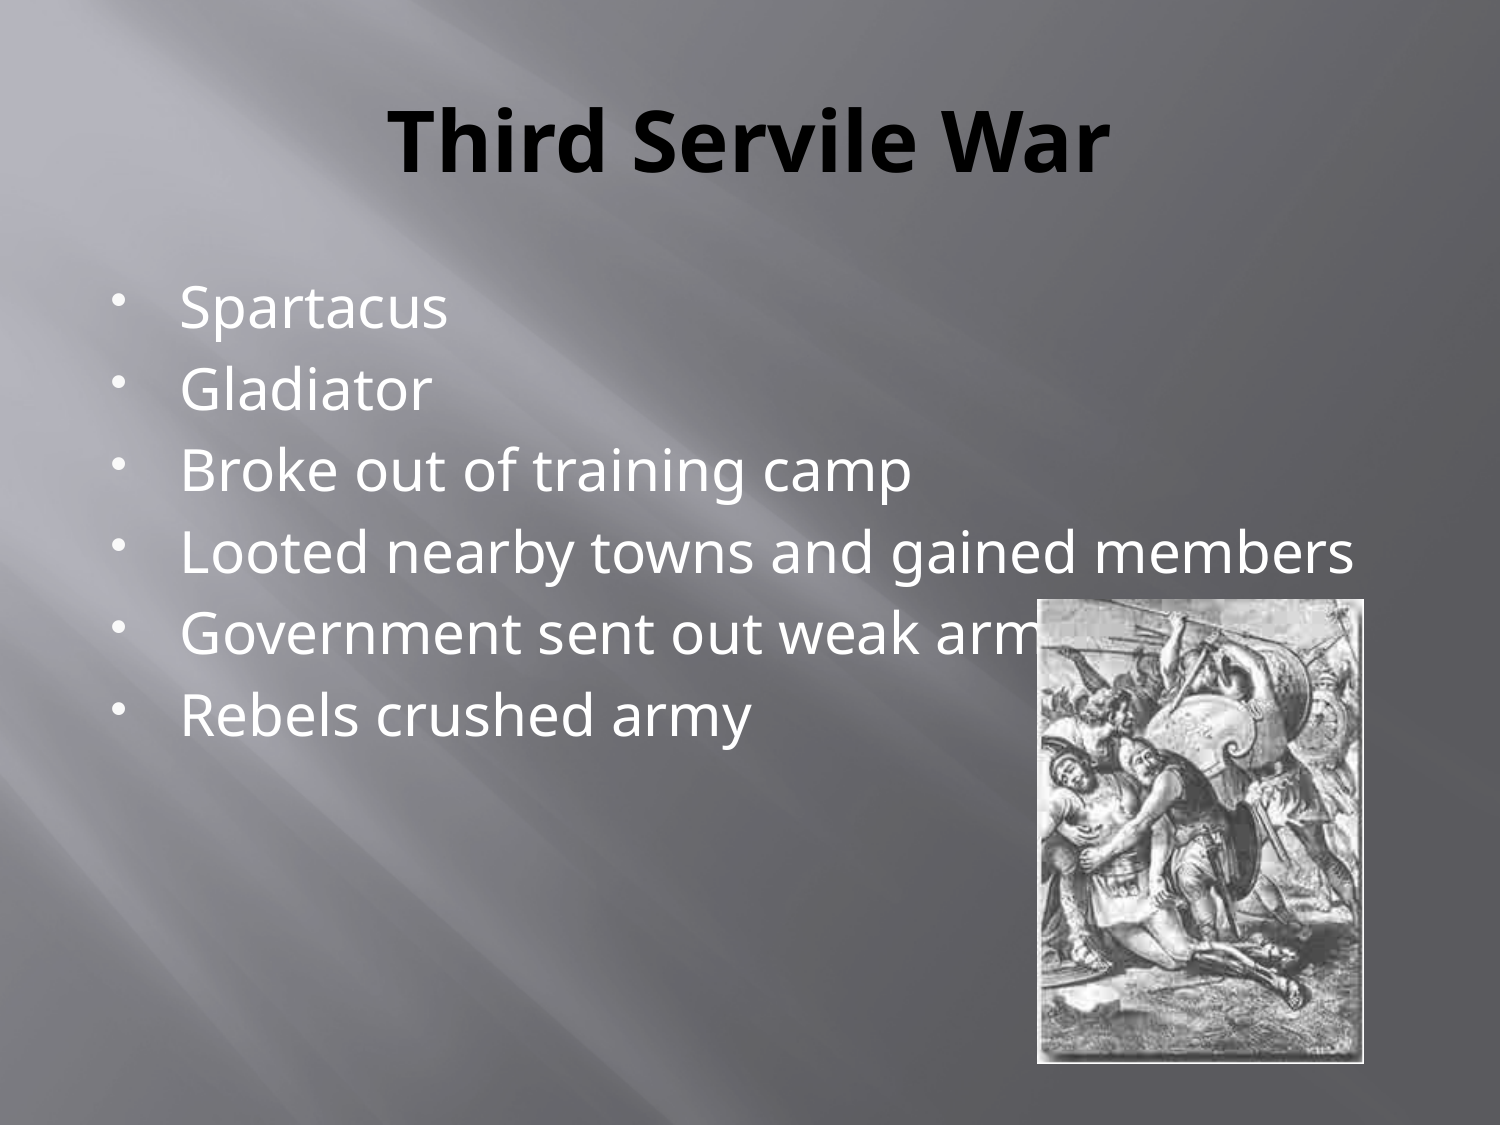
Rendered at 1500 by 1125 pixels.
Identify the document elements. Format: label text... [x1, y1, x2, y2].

picture [1037, 599, 1365, 1065]
list Spartacus Gladiator Broke out of training camp Looted nearby towns and gained members Government sent out weak army Rebels crushed army [75, 262, 1425, 1035]
title Third Servile War [75, 45, 1425, 233]
